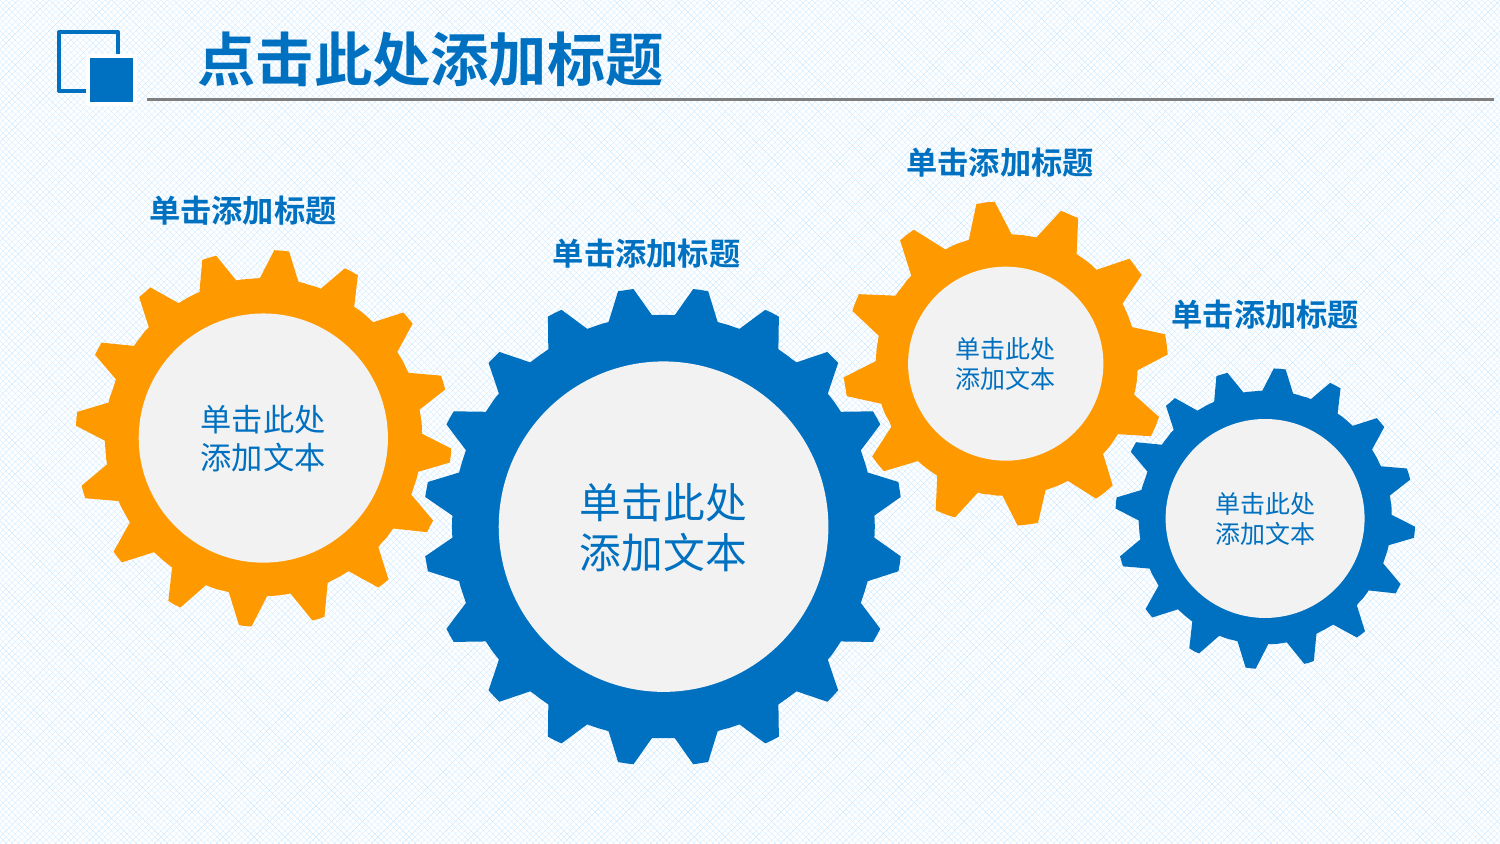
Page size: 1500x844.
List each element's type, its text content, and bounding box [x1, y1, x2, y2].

text_box 单击添加标题 [490, 226, 804, 280]
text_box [843, 201, 1168, 526]
text_box 单击添加标题 [1173, 287, 1402, 342]
text_box 单击添加标题 [86, 183, 400, 238]
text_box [75, 249, 452, 627]
text_box [57, 30, 120, 93]
text_box 单击添加标题 [843, 134, 1157, 189]
text_box 点击此处添加标题 [183, 15, 1500, 109]
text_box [424, 288, 901, 765]
text_box [86, 54, 137, 106]
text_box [1115, 368, 1416, 669]
